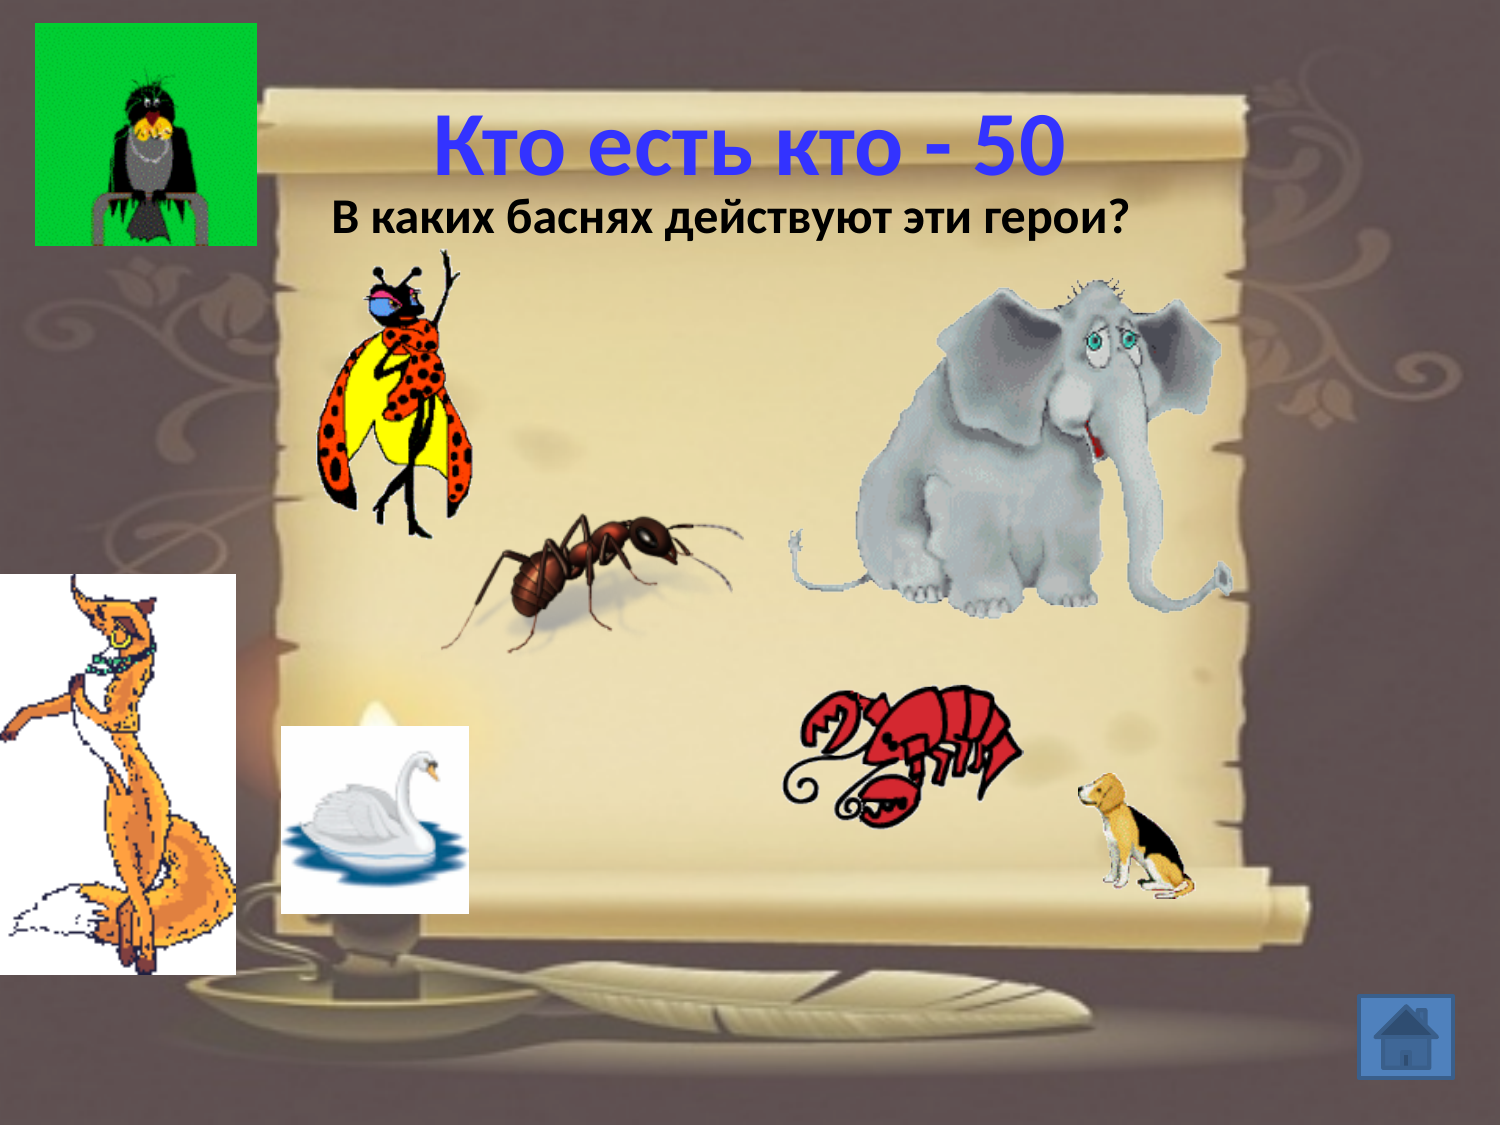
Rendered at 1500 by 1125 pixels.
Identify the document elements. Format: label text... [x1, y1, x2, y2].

picture [34, 23, 258, 246]
title Чьё это? - 10 [0, 0, 1500, 1125]
list В каких баснях действуют эти герои? [316, 175, 1208, 282]
picture [773, 234, 1243, 631]
picture [0, 573, 236, 975]
picture [280, 726, 469, 915]
text_box [1357, 994, 1455, 1080]
picture [1077, 773, 1204, 899]
picture [503, 667, 1024, 1001]
picture [316, 245, 748, 724]
title Кто есть кто - 50 [263, 44, 1426, 233]
